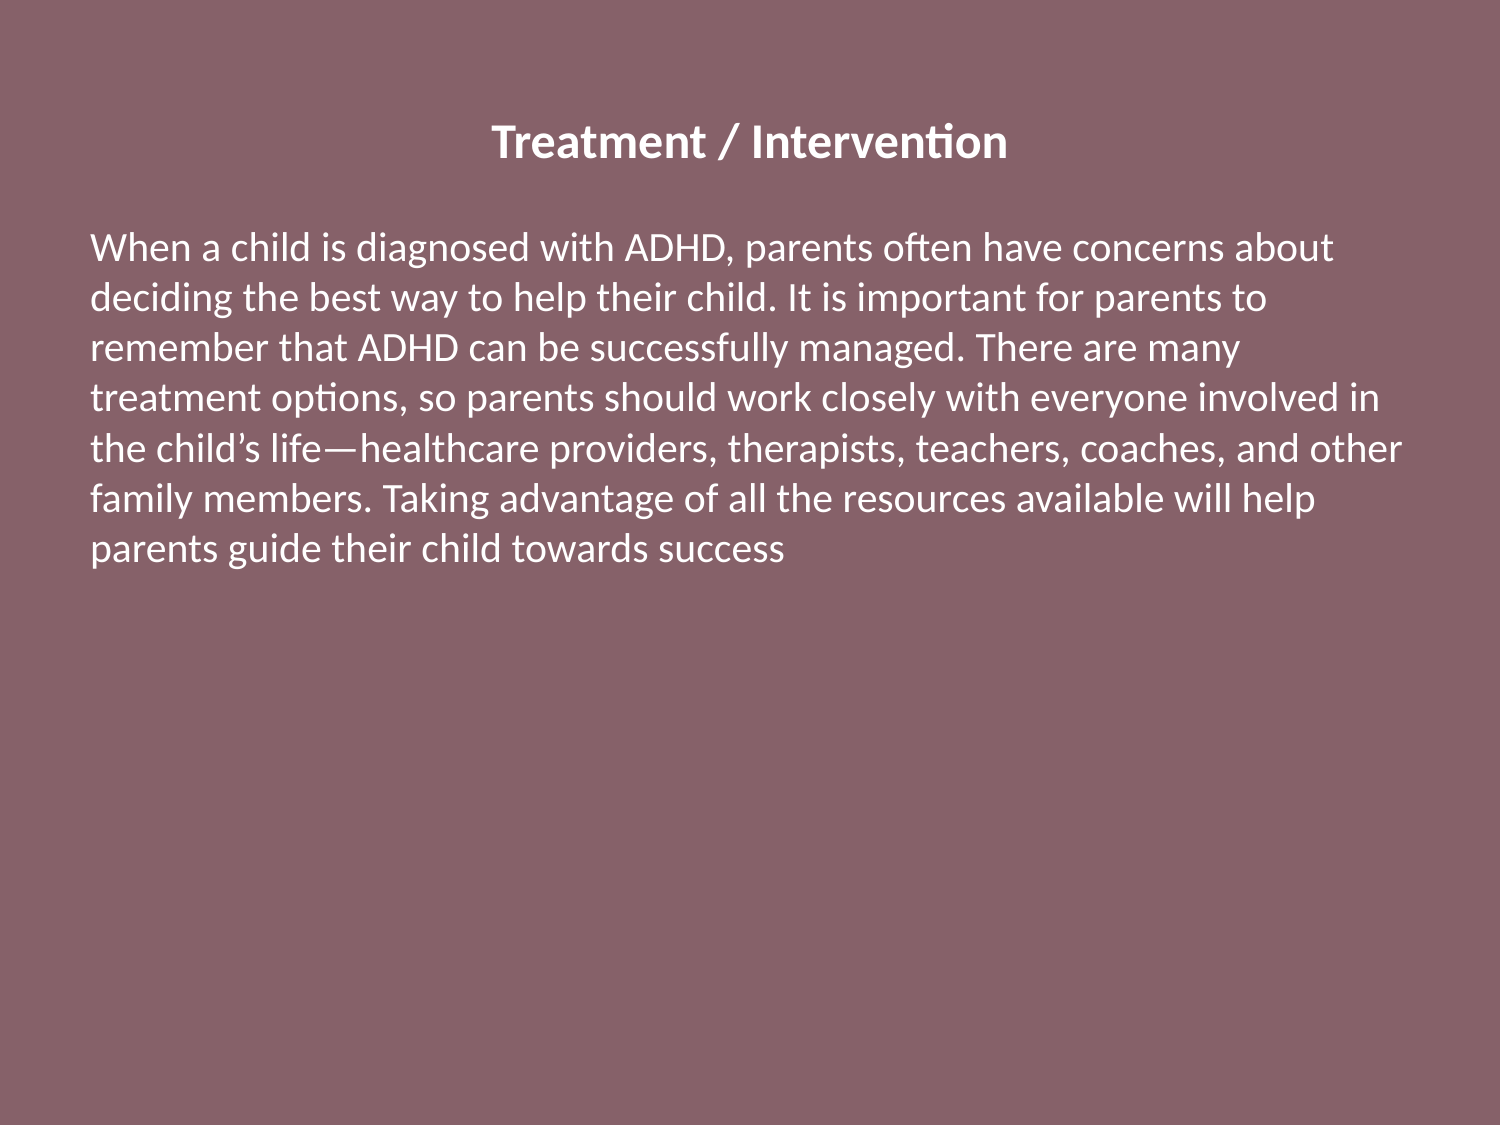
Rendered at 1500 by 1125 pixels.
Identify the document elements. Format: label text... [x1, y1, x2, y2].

title Treatment / Intervention [75, 45, 1425, 212]
list When a child is diagnosed with ADHD, parents often have concerns about deciding the best way to help their child. It is important for parents to remember that ADHD can be successfully managed. There are many treatment options, so parents should work closely with everyone involved in the child’s life—healthcare providers, therapists, teachers, coaches, and other family members. Taking advantage of all the resources available will help parents guide their child towards success [75, 212, 1425, 1005]
